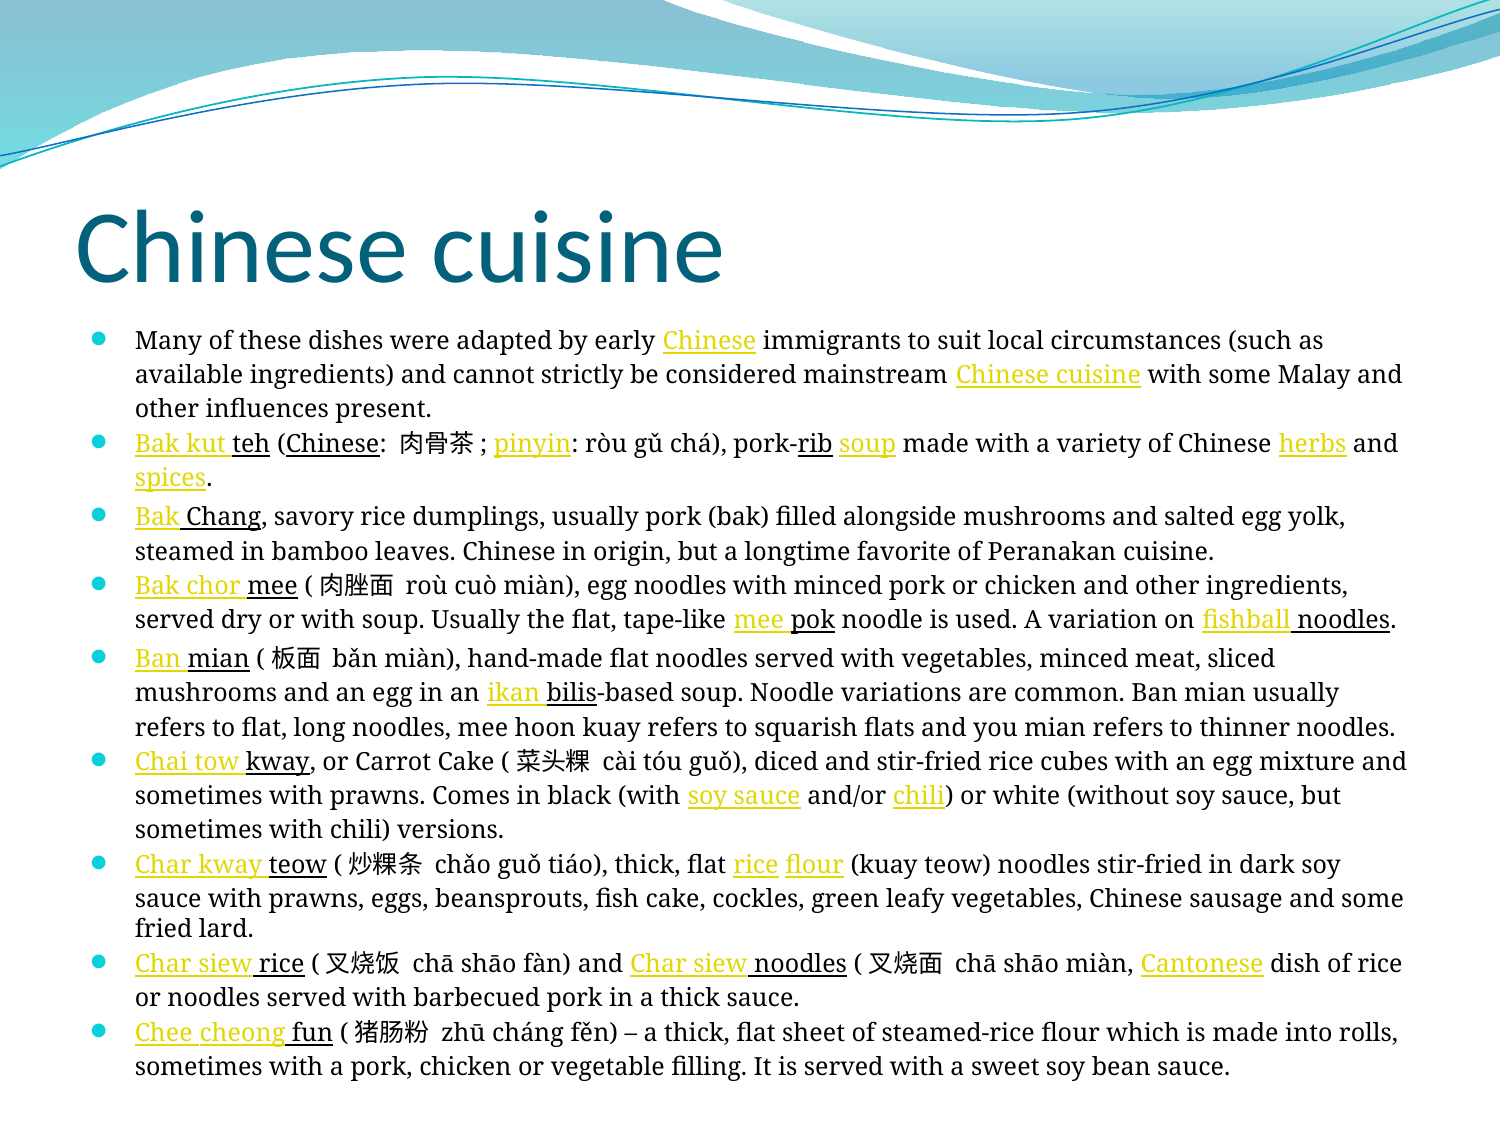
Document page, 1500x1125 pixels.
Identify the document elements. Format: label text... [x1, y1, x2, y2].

list Many of these dishes were adapted by early Chinese immigrants to suit local circumstances (such as available ingredients) and cannot strictly be considered mainstream Chinese cuisine with some Malay and other influences present. Bak kut teh (Chinese: 肉骨茶; pinyin: ròu gǔ chá), pork-rib soup made with a variety of Chinese herbs and spices. Bak Chang, savory rice dumplings, usually pork (bak) filled alongside mushrooms and salted egg yolk, steamed in bamboo leaves. Chinese in origin, but a longtime favorite of Peranakan cuisine. Bak chor mee (肉脞面 roù cuò miàn), egg noodles with minced pork or chicken and other ingredients, served dry or with soup. Usually the flat, tape-like mee pok noodle is used. A variation on fishball noodles. Ban mian (板面 bǎn miàn), hand-made flat noodles served with vegetables, minced meat, sliced mushrooms and an egg in an ikan bilis-based soup. Noodle variations are common. Ban mian usually refers to flat, long noodles, mee hoon kuay refers to squarish flats and you mian refers to thinner noodles. Chai tow kway, or Carrot Cake (菜头粿 cài tóu guǒ), diced and stir-fried rice cubes with an egg mixture and sometimes with prawns. Comes in black (with soy sauce and/or chili) or white (without soy sauce, but sometimes with chili) versions. Char kway teow (炒粿条 chǎo guǒ tiáo), thick, flat rice flour (kuay teow) noodles stir-fried in dark soy sauce with prawns, eggs, beansprouts, fish cake, cockles, green leafy vegetables, Chinese sausage and some fried lard. Char siew rice (叉烧饭 chā shāo fàn) and Char siew noodles (叉烧面 chā shāo miàn, Cantonese dish of rice or noodles served with barbecued pork in a thick sauce. Chee cheong fun (猪肠粉 zhū cháng fěn) – a thick, flat sheet of steamed-rice flour which is made into rolls, sometimes with a pork, chicken or vegetable filling. It is served with a sweet soy bean sauce. [75, 317, 1425, 1038]
title Chinese cuisine [75, 115, 1425, 303]
